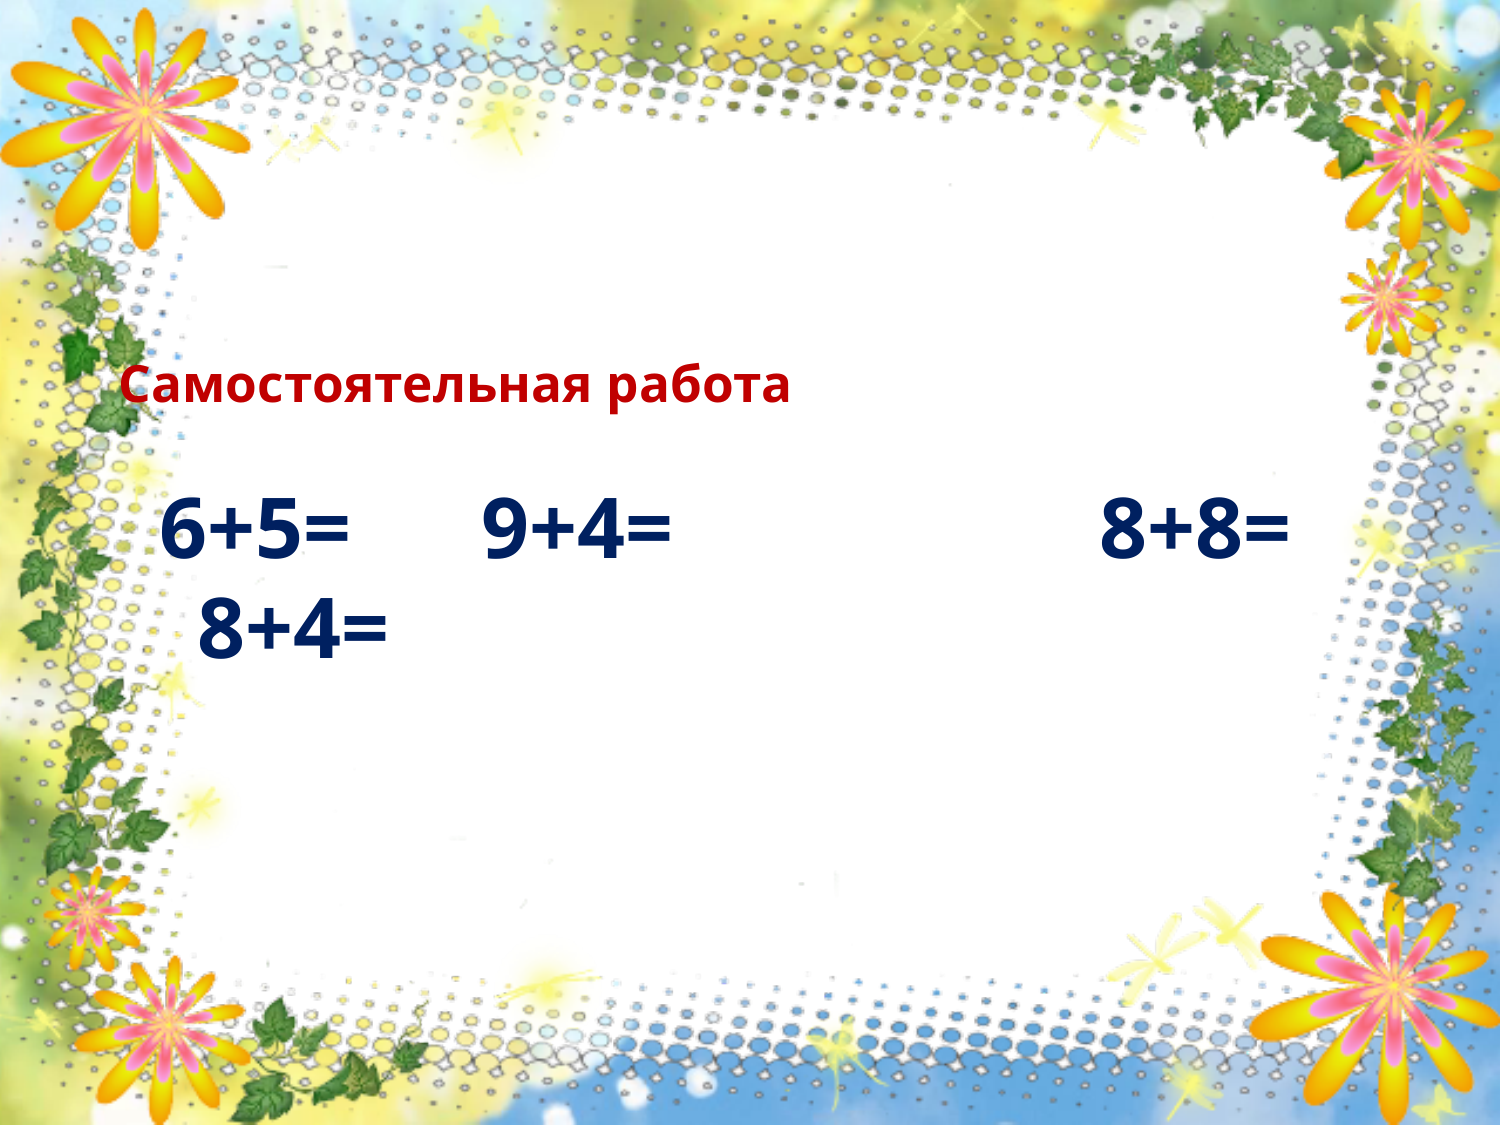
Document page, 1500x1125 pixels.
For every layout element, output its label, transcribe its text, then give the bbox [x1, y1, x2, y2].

title Самостоятельная работа 6+5= 9+4= 8+8= 8+4= [76, 90, 1427, 976]
picture [0, 0, 1500, 1125]
